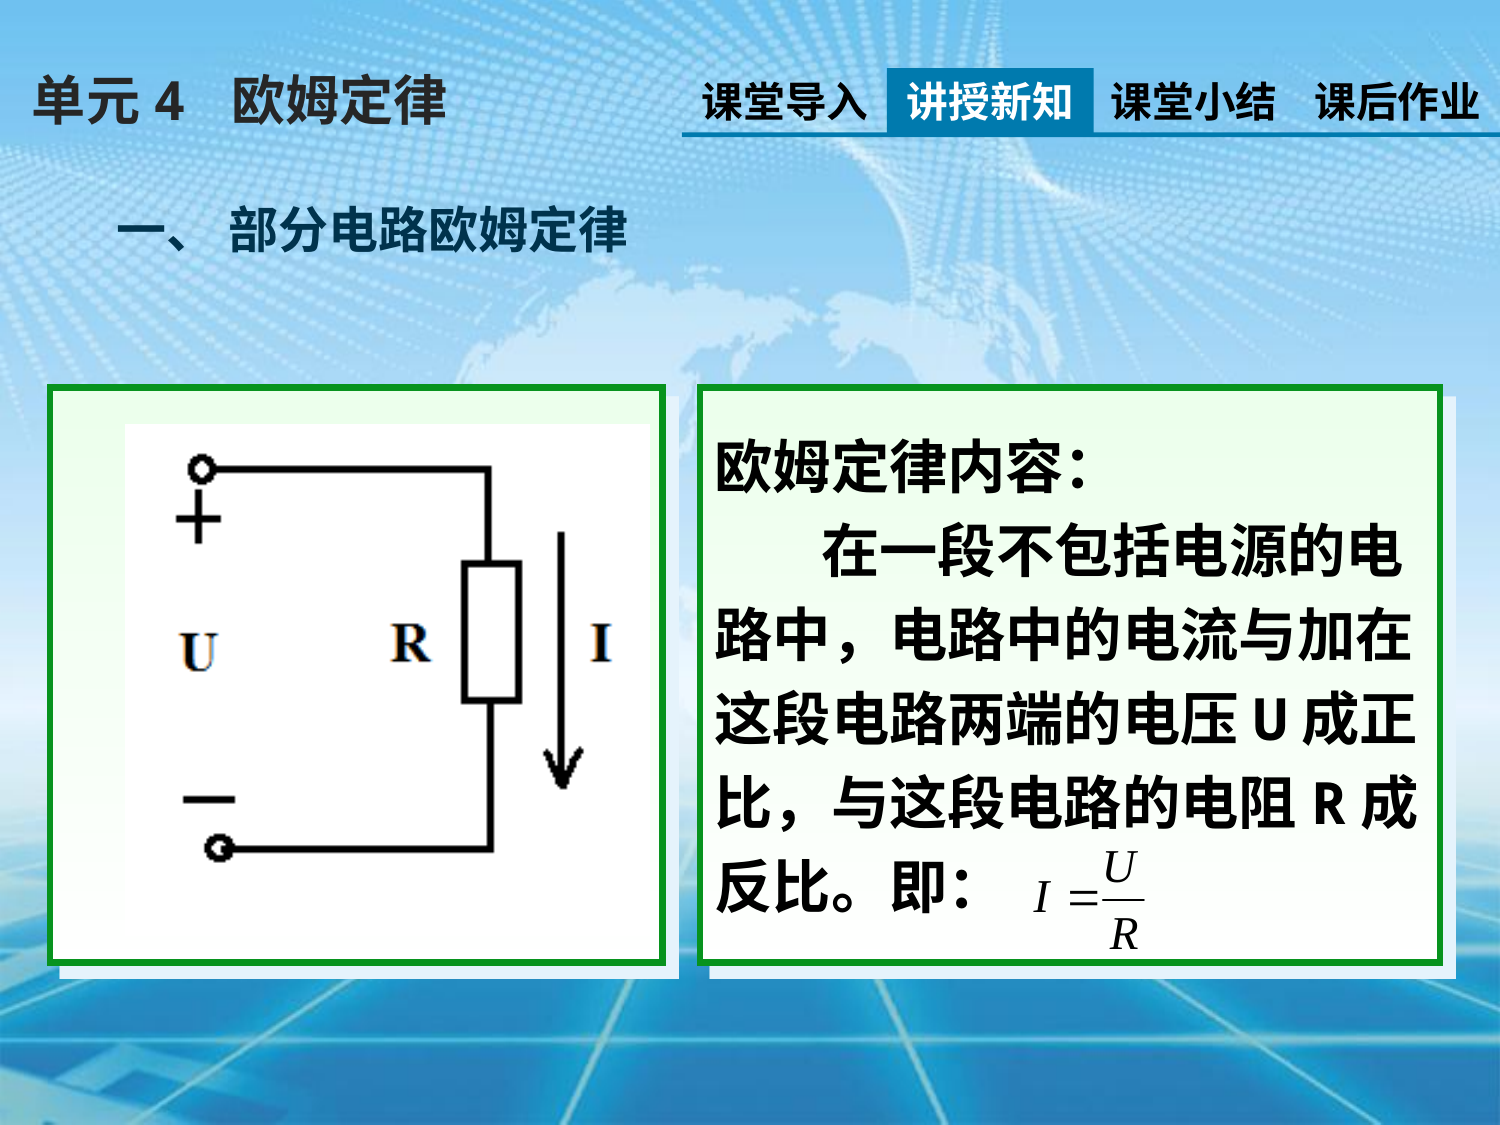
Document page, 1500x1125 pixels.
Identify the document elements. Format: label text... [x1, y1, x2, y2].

text_box [49, 387, 663, 963]
text_box 欧姆定律内容： 在一段不包括电源的电 路中，电路中的电流与加在 这段电路两端的电压U成正 比，与这段电路的电阻R成 反比。即： [699, 387, 1440, 963]
picture [0, 0, 1500, 1125]
text_box 一、 部分电路欧姆定律 [19, 167, 726, 289]
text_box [1024, 837, 1155, 960]
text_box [16, 59, 1500, 140]
